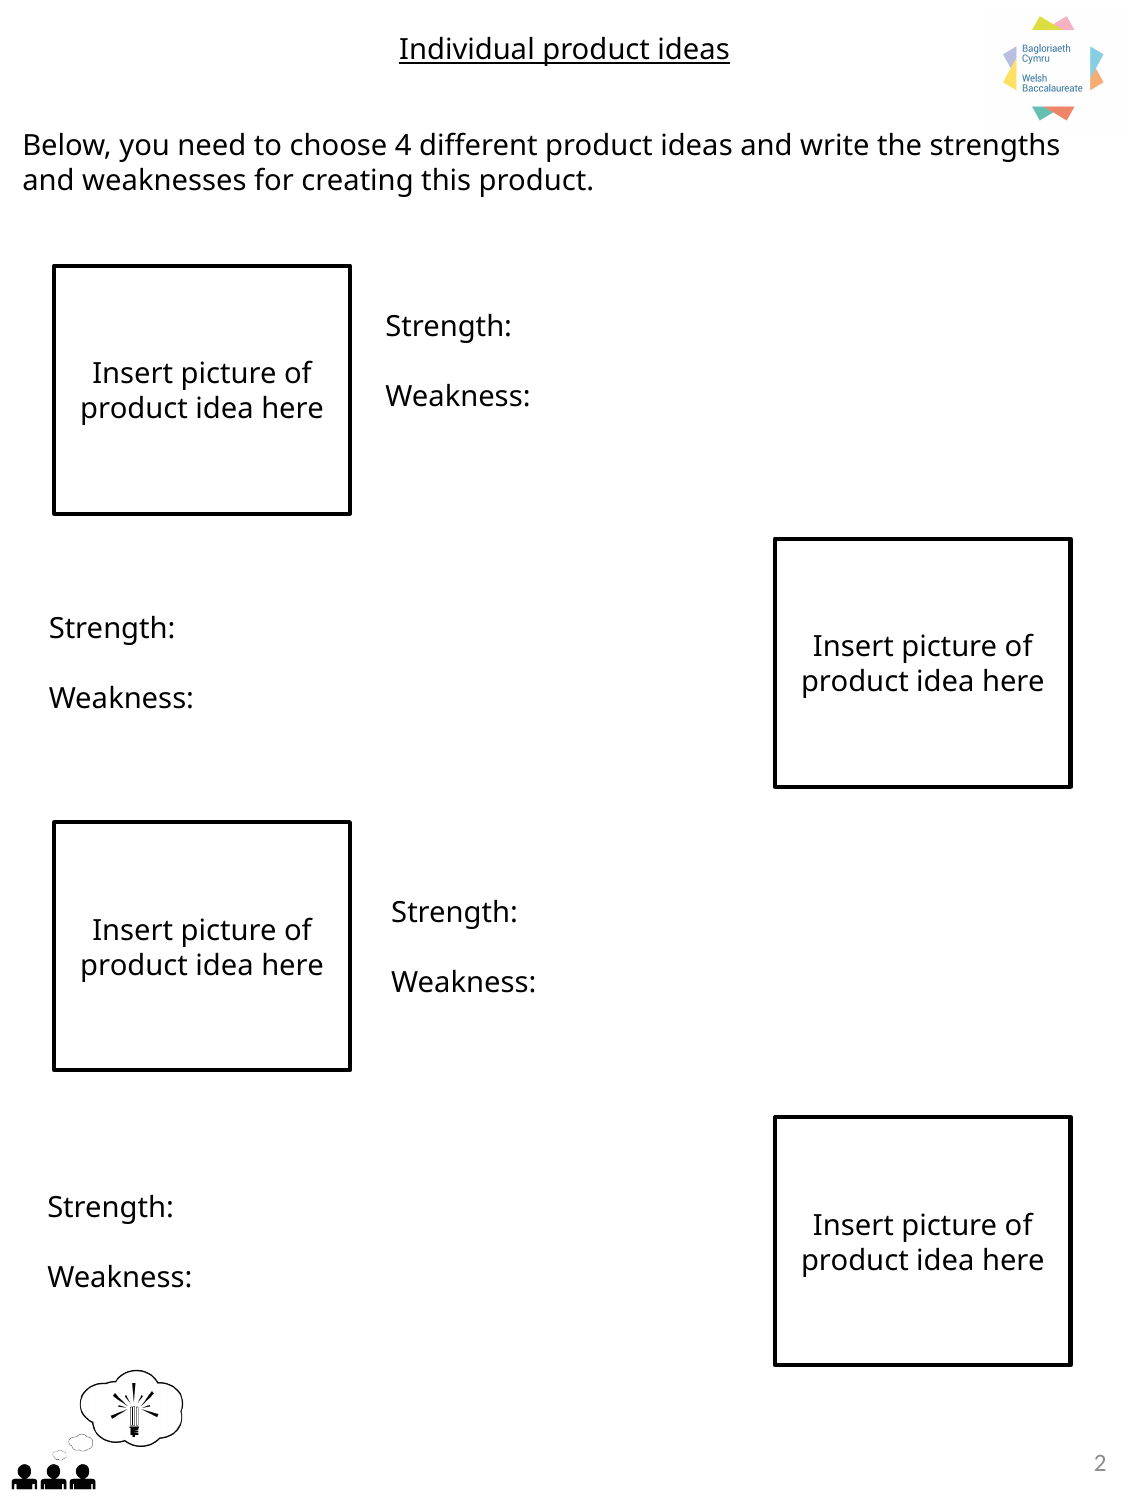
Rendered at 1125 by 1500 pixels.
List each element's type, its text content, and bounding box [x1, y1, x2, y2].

text_box Strength: Weakness: [32, 1180, 756, 1301]
text_box Strength: Weakness: [34, 602, 758, 722]
text_box Individual product ideas [9, 23, 982, 118]
slide_number 2 [859, 1421, 1122, 1500]
picture [987, 7, 1125, 136]
text_box Insert picture of product idea here [773, 1115, 1073, 1367]
text_box Insert picture of product idea here [773, 537, 1073, 789]
picture [9, 1365, 196, 1491]
text_box Insert picture of product idea here [52, 264, 352, 516]
text_box Strength: Weakness: [376, 885, 1100, 1006]
text_box Strength: Weakness: [370, 299, 1094, 420]
text_box Insert picture of product idea here [52, 820, 352, 1072]
text_box Below, you need to choose 4 different product ideas and write the strengths and weaknesses for creating this product. [7, 118, 1123, 204]
